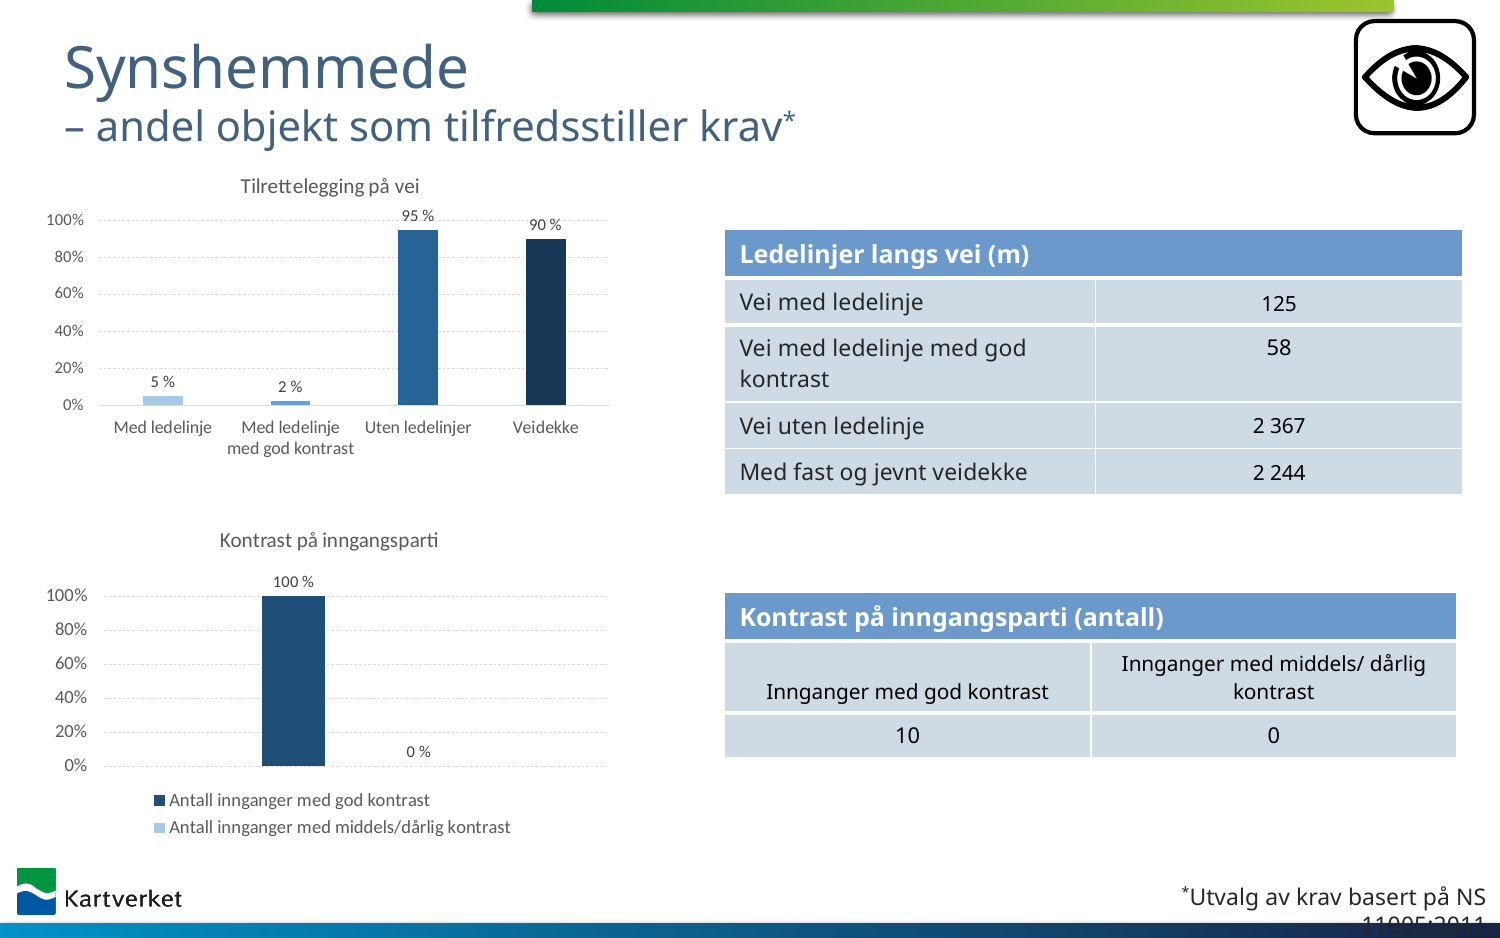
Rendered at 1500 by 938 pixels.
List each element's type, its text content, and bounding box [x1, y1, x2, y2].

table_cell 10 [725, 715, 1090, 757]
table_cell 2 244 [1096, 449, 1462, 494]
table_header Ledelinjer langs vei (m) [725, 230, 1462, 276]
table_cell Vei med ledelinje med god kontrast [725, 327, 1095, 401]
table_cell Innganger med god kontrast [725, 643, 1090, 711]
picture [41, 520, 618, 846]
table_cell 0 [1092, 715, 1456, 757]
table_cell Vei uten ledelinje [725, 403, 1095, 448]
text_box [1355, 20, 1475, 134]
text_box Synshemmede – andel objekt som tilfredsstiller krav* [49, 24, 1431, 158]
table_cell Med fast og jevnt veidekke [725, 449, 1095, 494]
text_box *Utvalg av krav basert på NS 11005:2011 [1068, 873, 1500, 938]
table_cell 58 [1096, 327, 1462, 401]
table_cell Innganger med middels/ dårlig kontrast [1092, 643, 1456, 711]
table_cell 125 [1096, 280, 1462, 323]
picture [41, 166, 619, 492]
table_cell 2 367 [1096, 403, 1462, 448]
table_header Kontrast på inngangsparti (antall) [725, 593, 1456, 639]
table_cell Vei med ledelinje [725, 280, 1095, 323]
